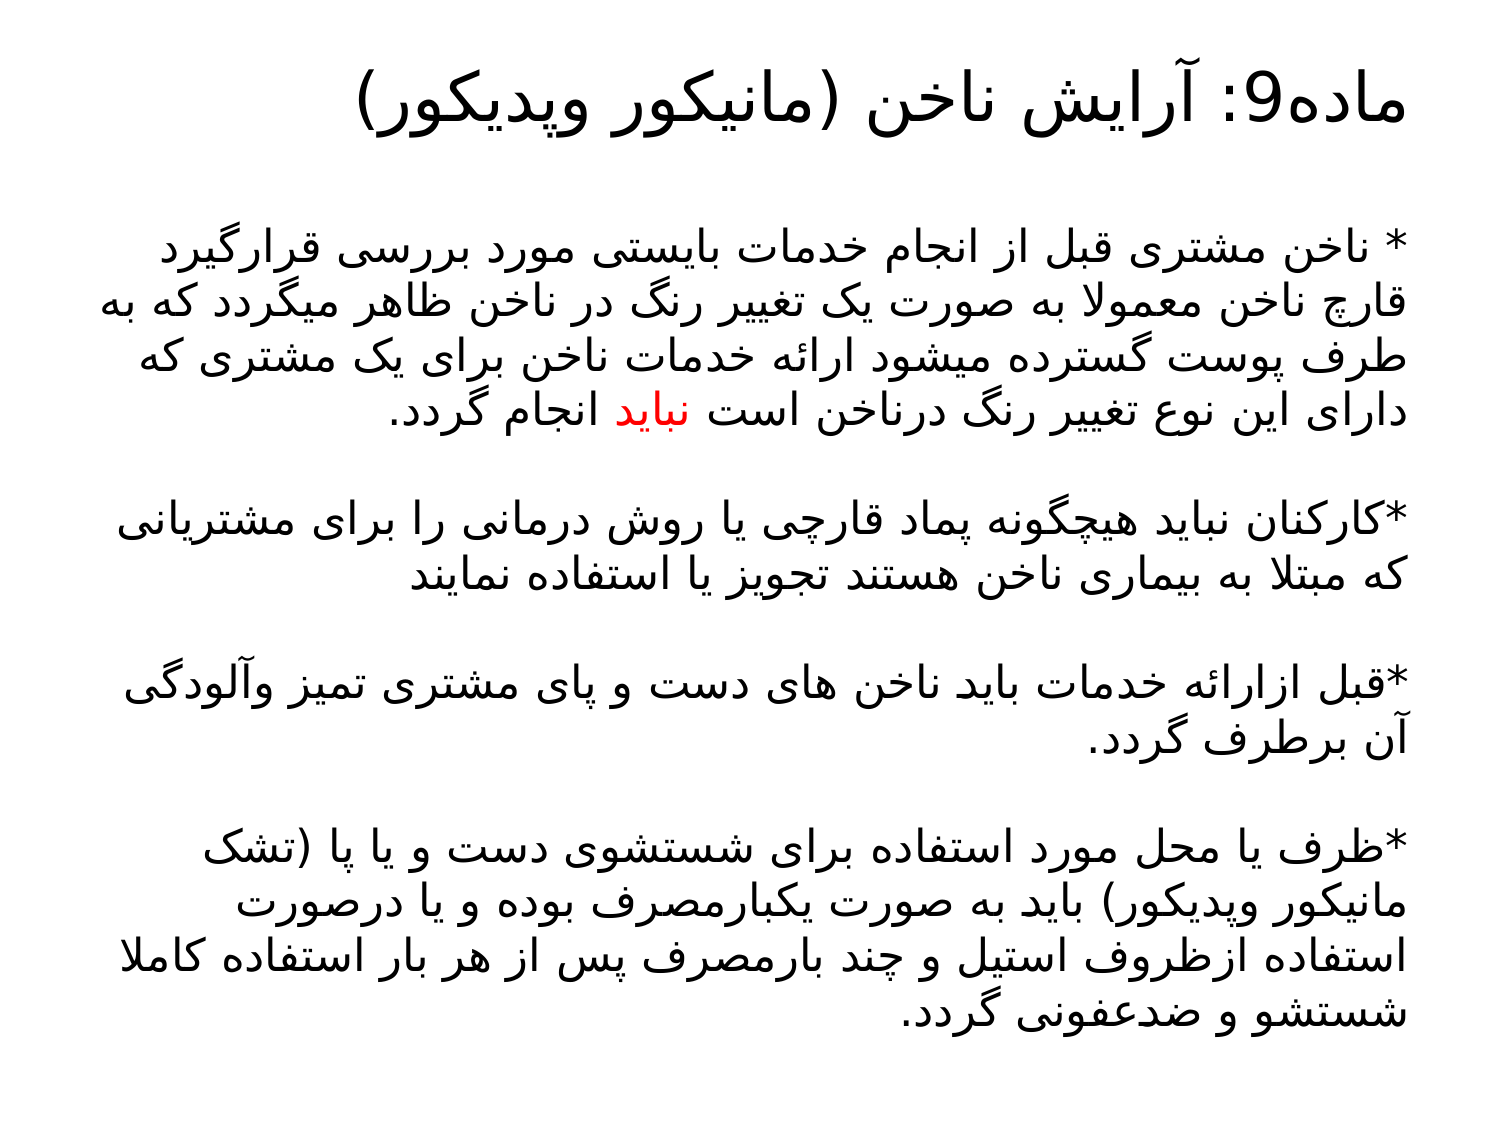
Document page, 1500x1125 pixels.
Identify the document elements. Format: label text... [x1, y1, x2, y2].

title ماده9: آرایش ناخن (مانیکور وپدیکور) * ناخن مشتری قبل از انجام خدمات بایستی مورد بررسی قرارگیرد قارچ ناخن معمولا به صورت یک تغییر رنگ در ناخن ظاهر میگردد که به طرف پوست گسترده میشود ارائه خدمات ناخن برای یک مشتری که دارای این نوع تغییر رنگ درناخن است نباید انجام گردد. *کارکنان نباید هیچگونه پماد قارچی یا روش درمانی را برای مشتریانی که مبتلا به بیماری ناخن هستند تجویز یا استفاده نمایند *قبل ازارائه خدمات باید ناخن های دست و پای مشتری تمیز وآلودگی آن برطرف گردد. *ظرف یا محل مورد استفاده برای شستشوی دست و یا پا (تشک مانیکور وپدیکور) باید به صورت یکبارمصرف بوده و یا درصورت استفاده ازظروف استیل و چند بارمصرف پس از هر بار استفاده کاملا شستشو و ضدعفونی گردد. [75, 45, 1425, 1125]
